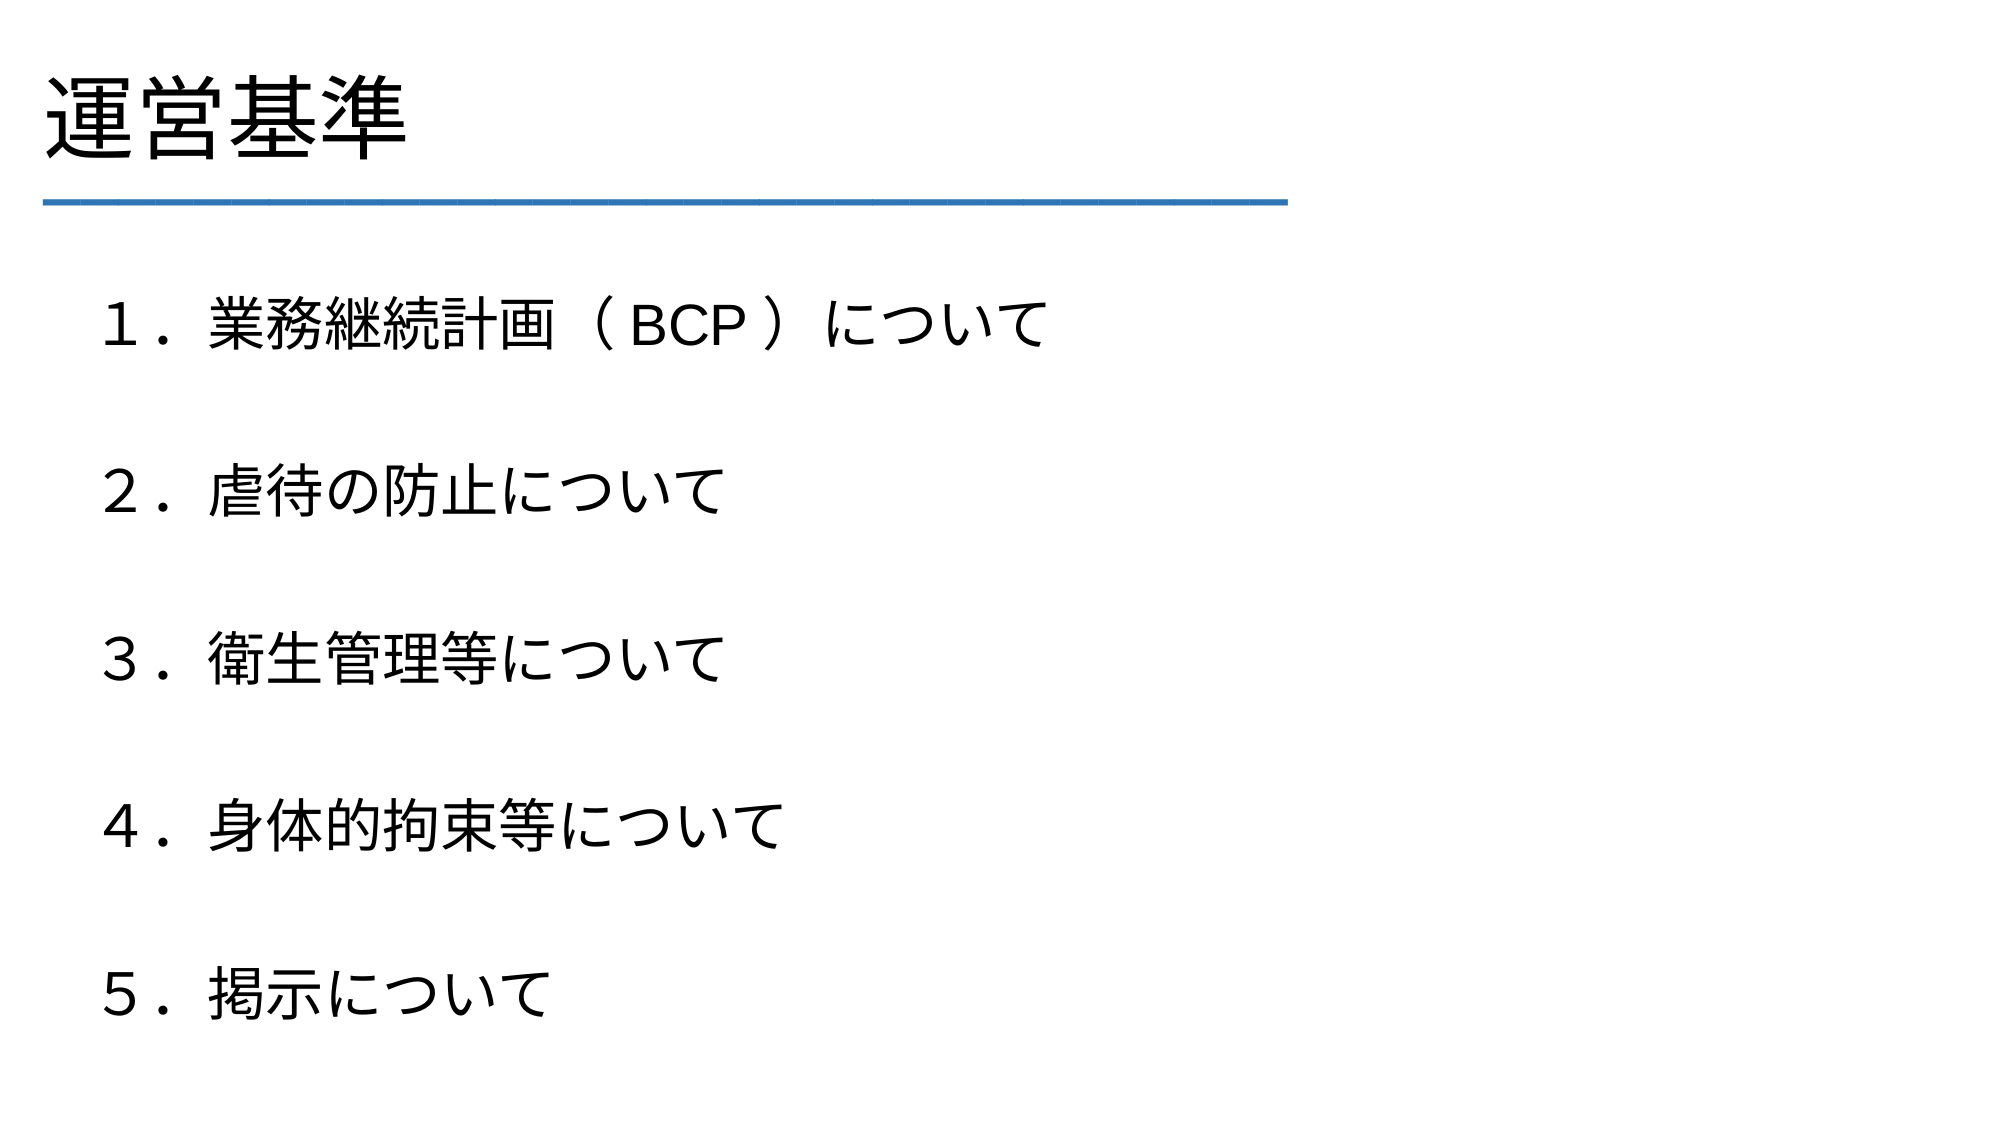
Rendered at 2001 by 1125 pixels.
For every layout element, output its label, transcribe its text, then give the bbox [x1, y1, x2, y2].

text_box _________________________________ [28, 88, 1566, 236]
title 運営基準 [28, 36, 1520, 180]
subtitle １．業務継続計画（BCP）について ２．虐待の防止について ３．衛生管理等について ４．身体的拘束等について ５．掲示について [76, 287, 1918, 1041]
